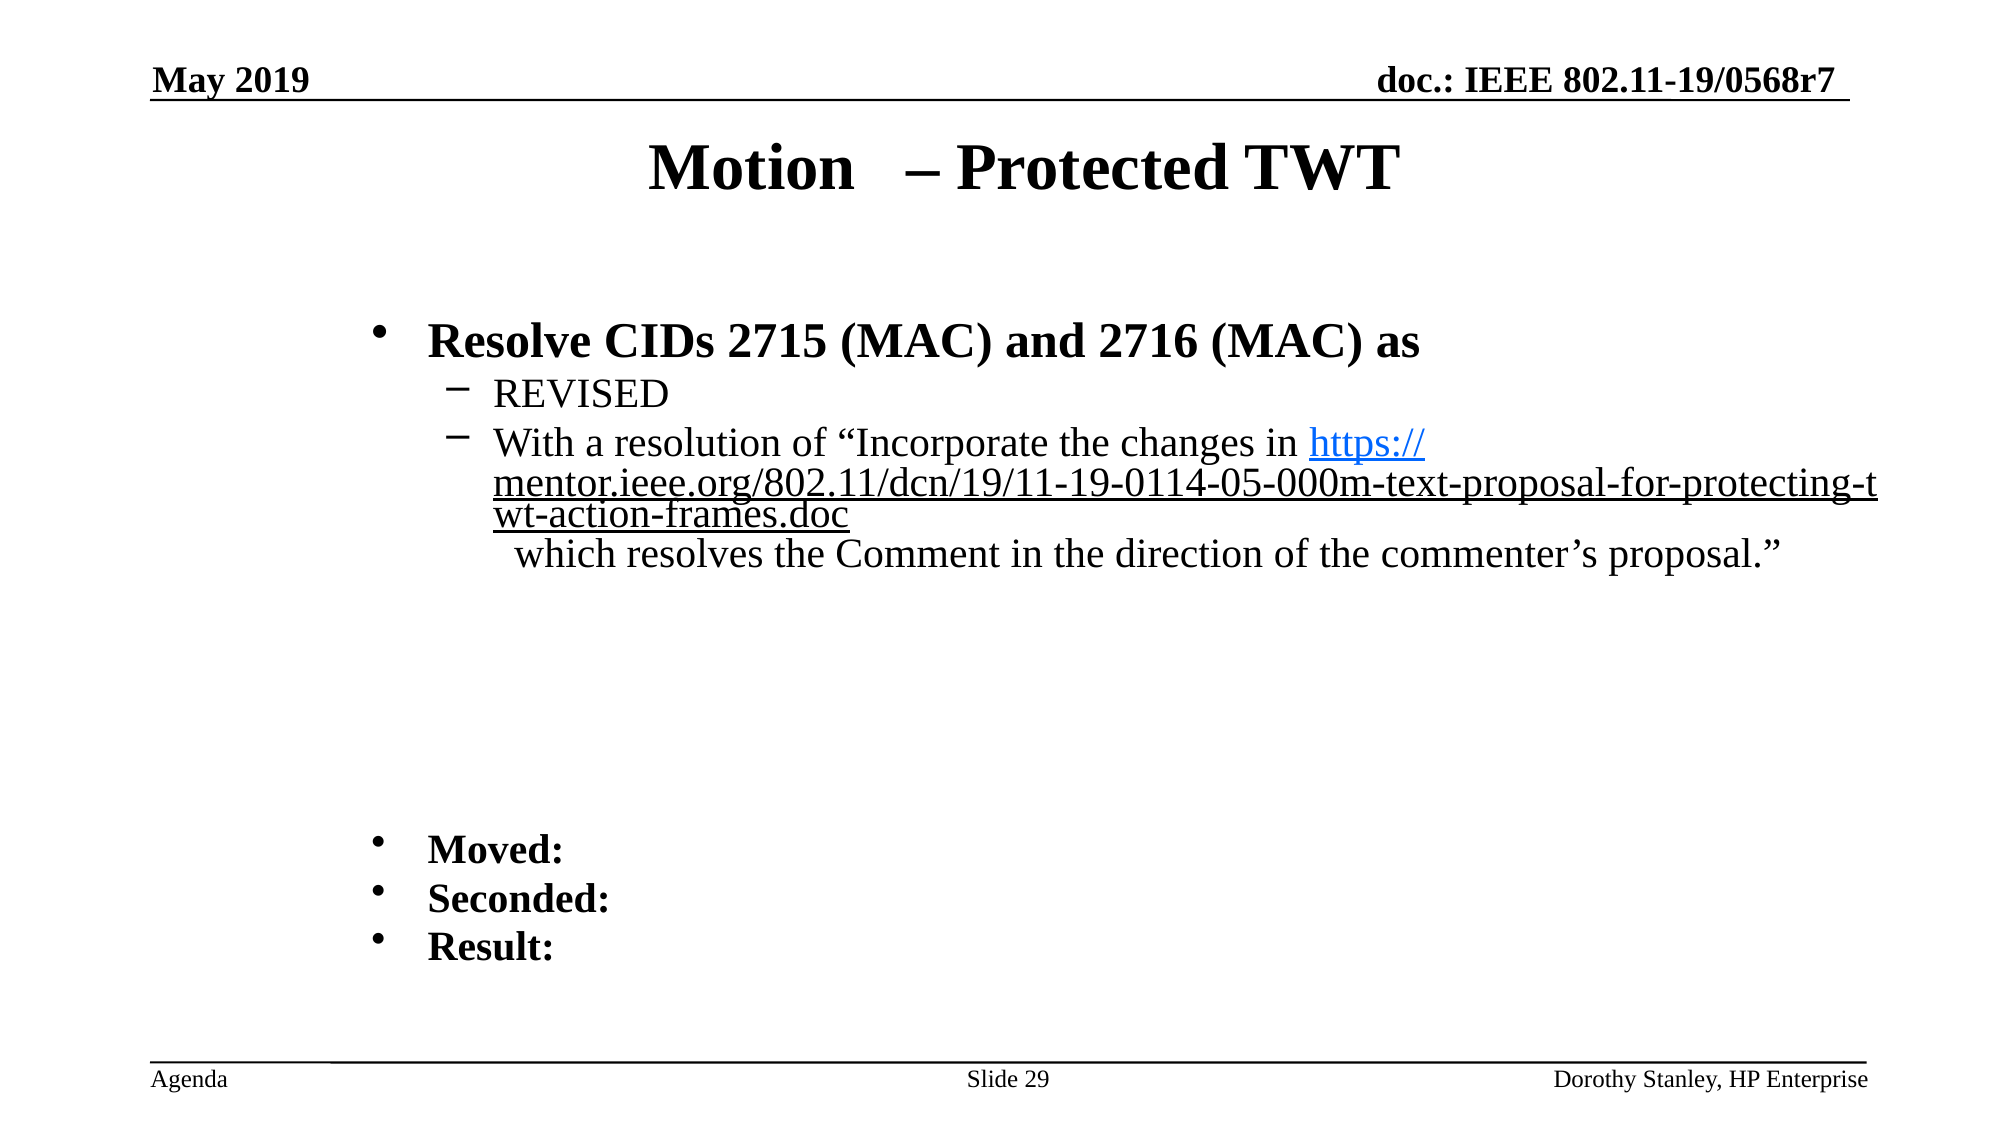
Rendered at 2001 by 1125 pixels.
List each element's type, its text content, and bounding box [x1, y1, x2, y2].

slide_number Slide 29 [966, 1062, 1051, 1093]
list Resolve CIDs 2715 (MAC) and 2716 (MAC) as REVISED With a resolution of “Incorporate the changes in https://mentor.ieee.org/802.11/dcn/19/11-19-0114-05-000m-text-proposal-for-protecting-twt-action-frames.doc which resolves the Comment in the direction of the commenter’s proposal.” Moved: Seconded: Result: [356, 251, 1911, 1002]
title Motion – Protected TWT [200, 75, 1850, 250]
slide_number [152, 54, 567, 100]
footer Dorothy Stanley, HP Enterprise [1549, 1062, 1869, 1093]
